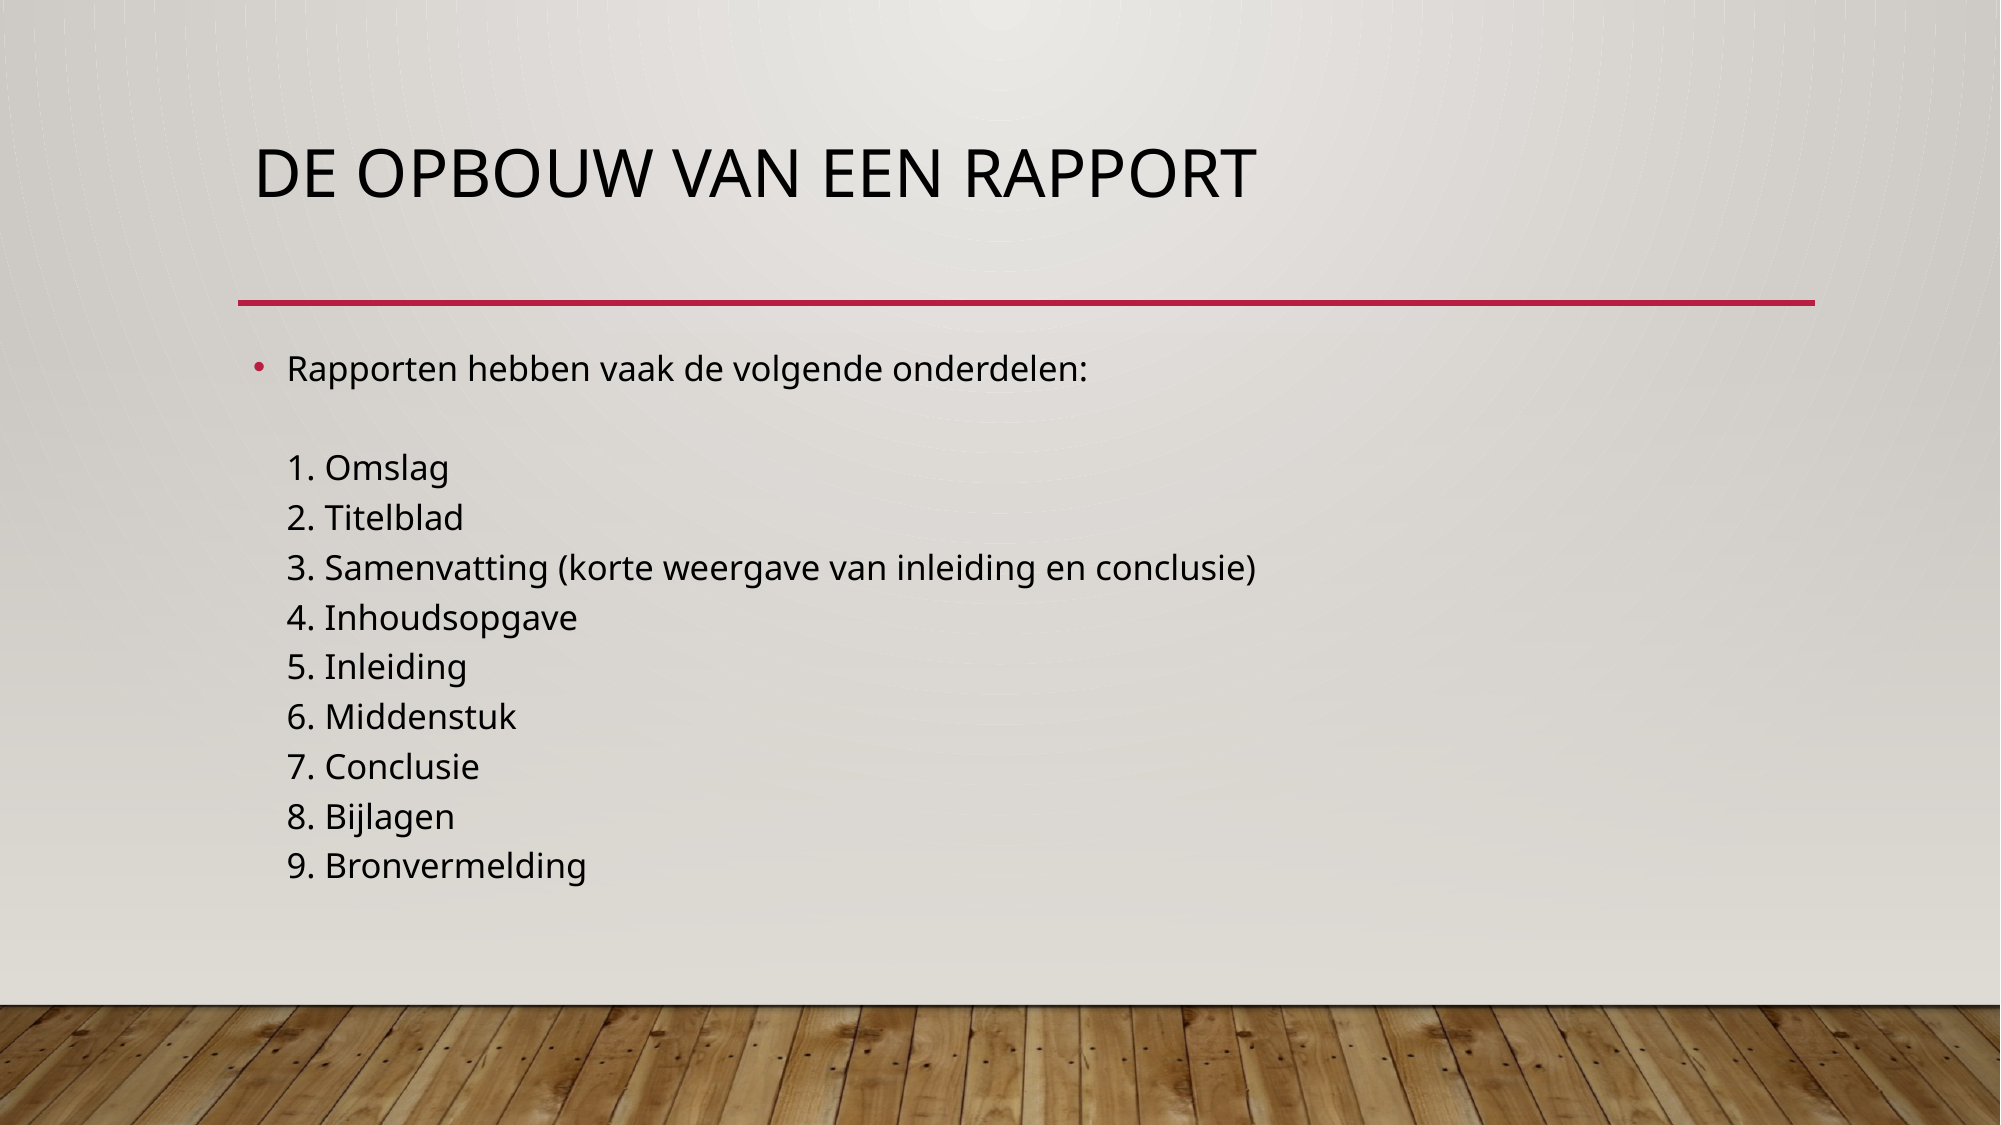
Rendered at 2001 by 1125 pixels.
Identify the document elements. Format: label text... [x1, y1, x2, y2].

picture [0, 1005, 2000, 1125]
title De opbouw van een rapport [238, 131, 1814, 305]
list Rapporten hebben vaak de volgende onderdelen: 1. Omslag 2. Titelblad 3. Samenvatting (korte weergave van inleiding en conclusie) 4. Inhoudsopgave 5. Inleiding 6. Middenstuk 7. Conclusie 8. Bijlagen 9. Bronvermelding [238, 330, 1814, 897]
